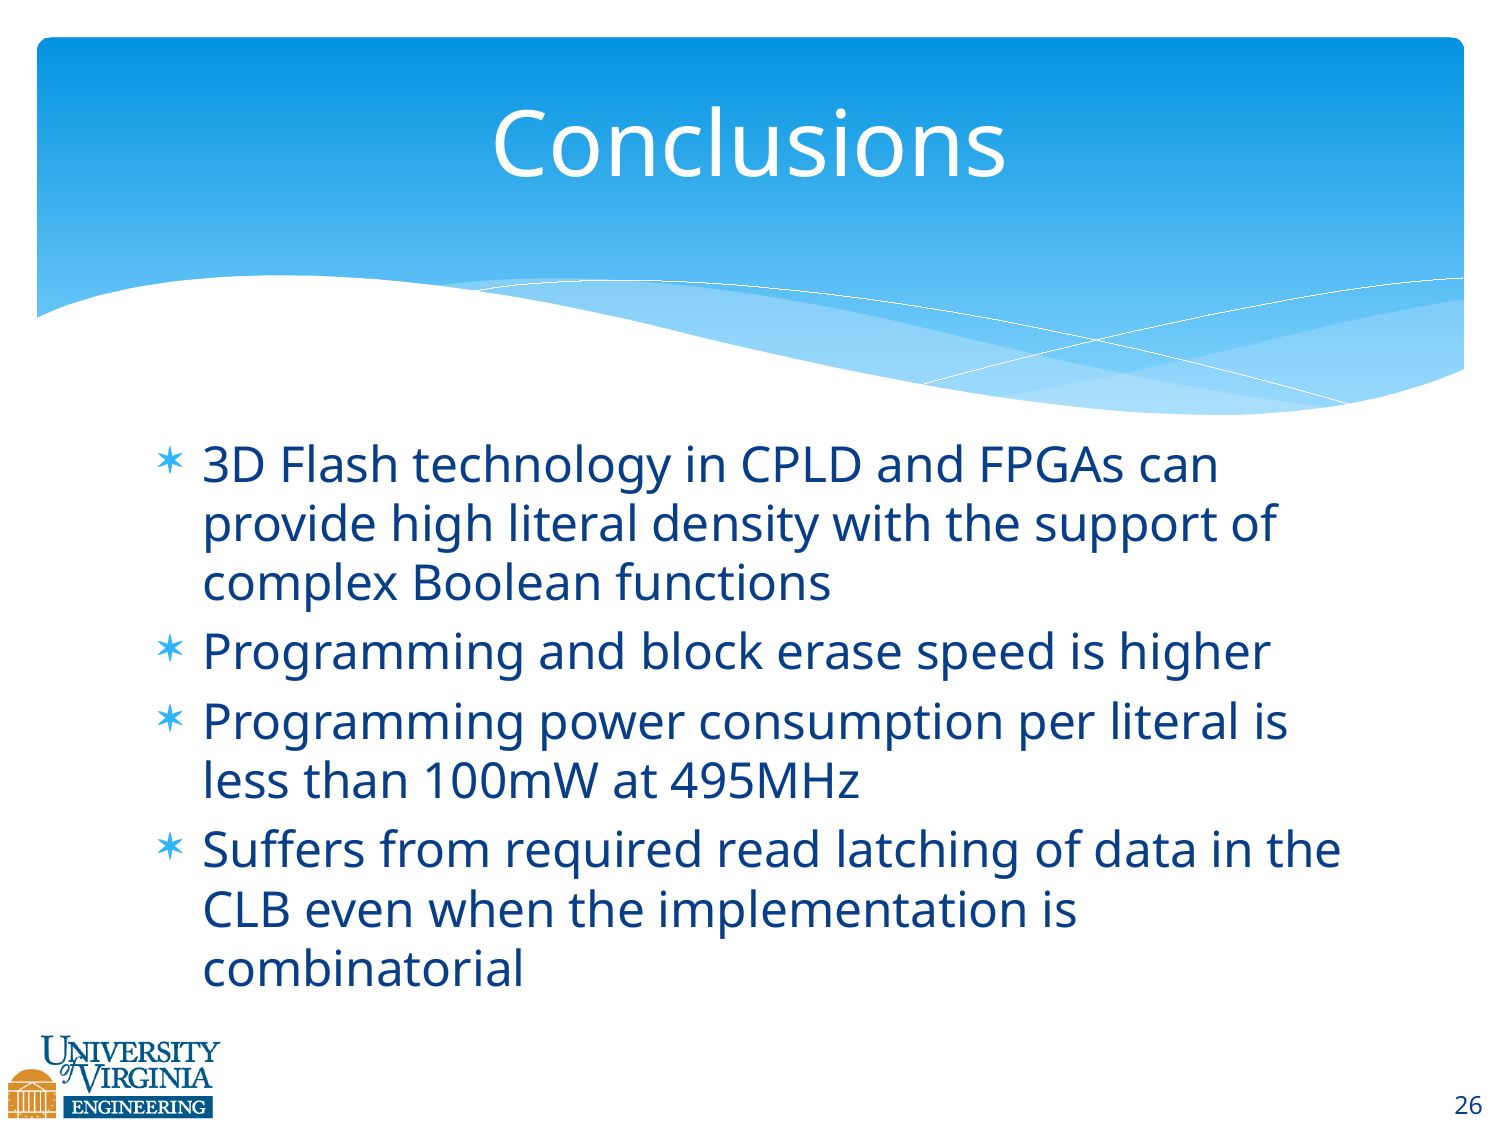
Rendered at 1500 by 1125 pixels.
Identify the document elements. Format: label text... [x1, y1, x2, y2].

slide_number 26 [1437, 1087, 1500, 1125]
picture [0, 1030, 225, 1125]
title Conclusions [75, 37, 1425, 243]
list 3D Flash technology in CPLD and FPGAs can provide high literal density with the support of complex Boolean functions Programming and block erase speed is higher Programming power consumption per literal is less than 100mW at 495MHz Suffers from required read latching of data in the CLB even when the implementation is combinatorial [143, 425, 1359, 1005]
